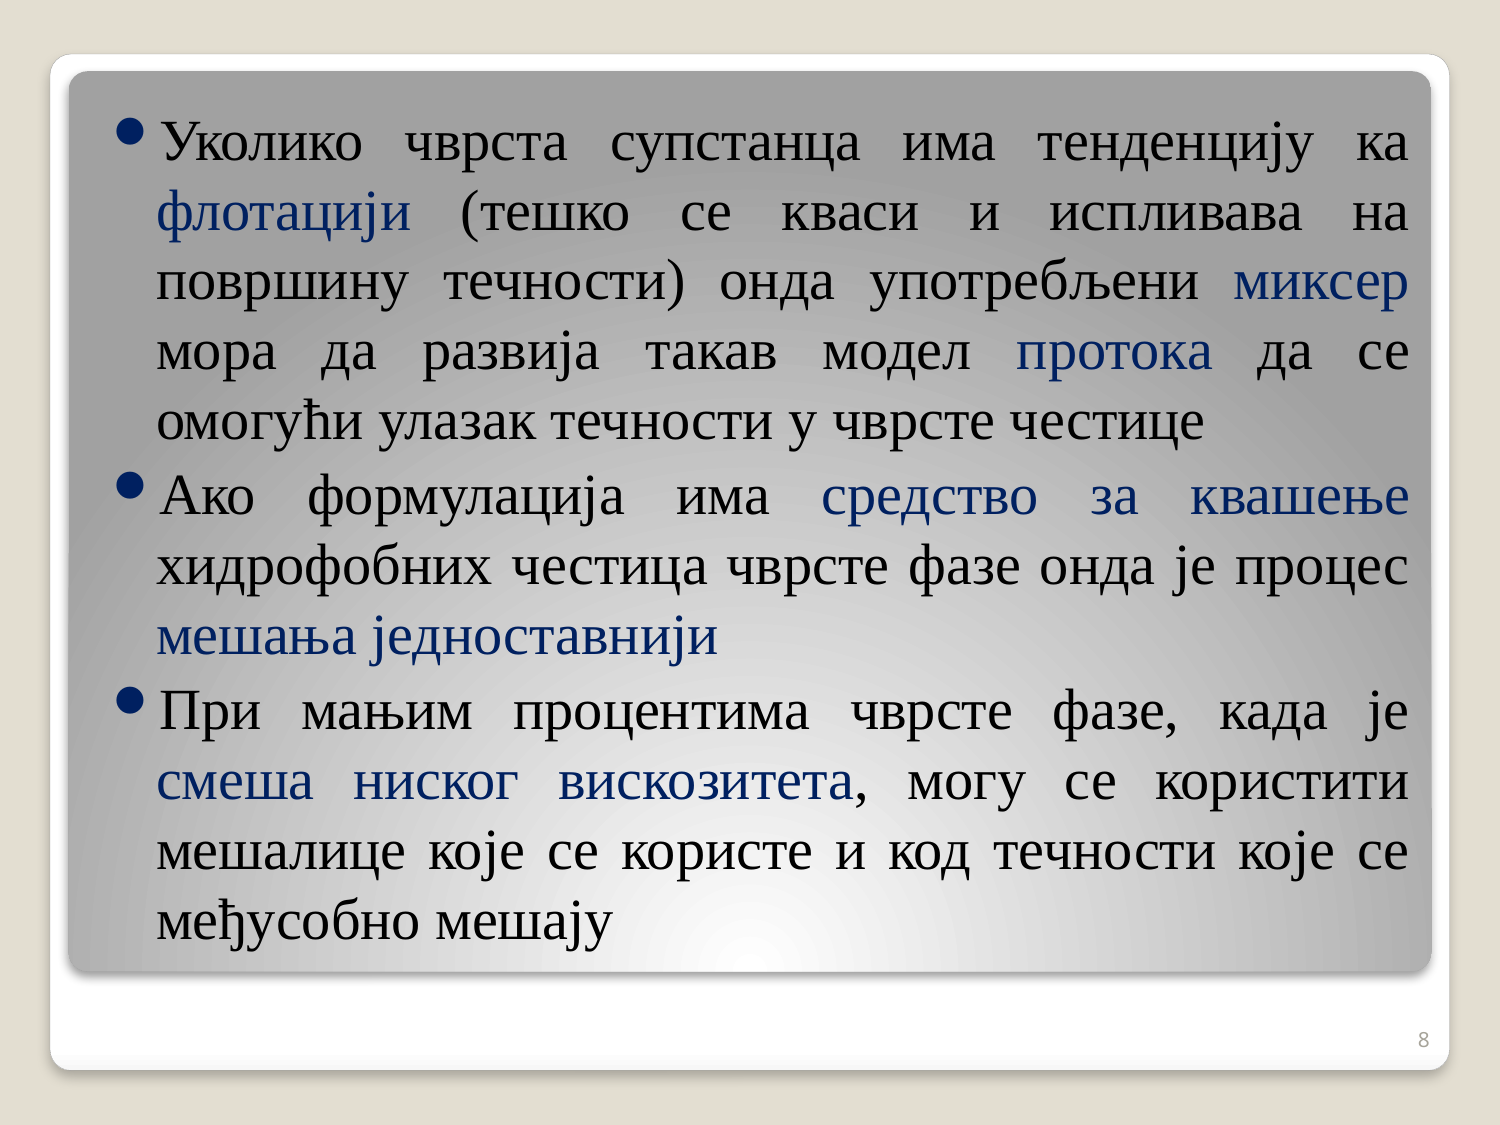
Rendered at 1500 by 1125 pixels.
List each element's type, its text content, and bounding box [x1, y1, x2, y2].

slide_number 8 [1369, 1002, 1445, 1063]
list Уколико чврста супстанца има тенденцију ка флотацији (тешко се кваси и испливава на површину течности) онда употребљени миксер мора да развија такав модел протока да се омогући улазак течности у чврсте честице Ако формулација има средство за квашење хидрофобних честица чврсте фазе онда је процес мешања једноставнији При мањим процентима чврсте фазе, када је смеша ниског вискозитета, могу се користити мешалице које се користе и код течности које се међусобно мешају [82, 86, 1425, 1094]
